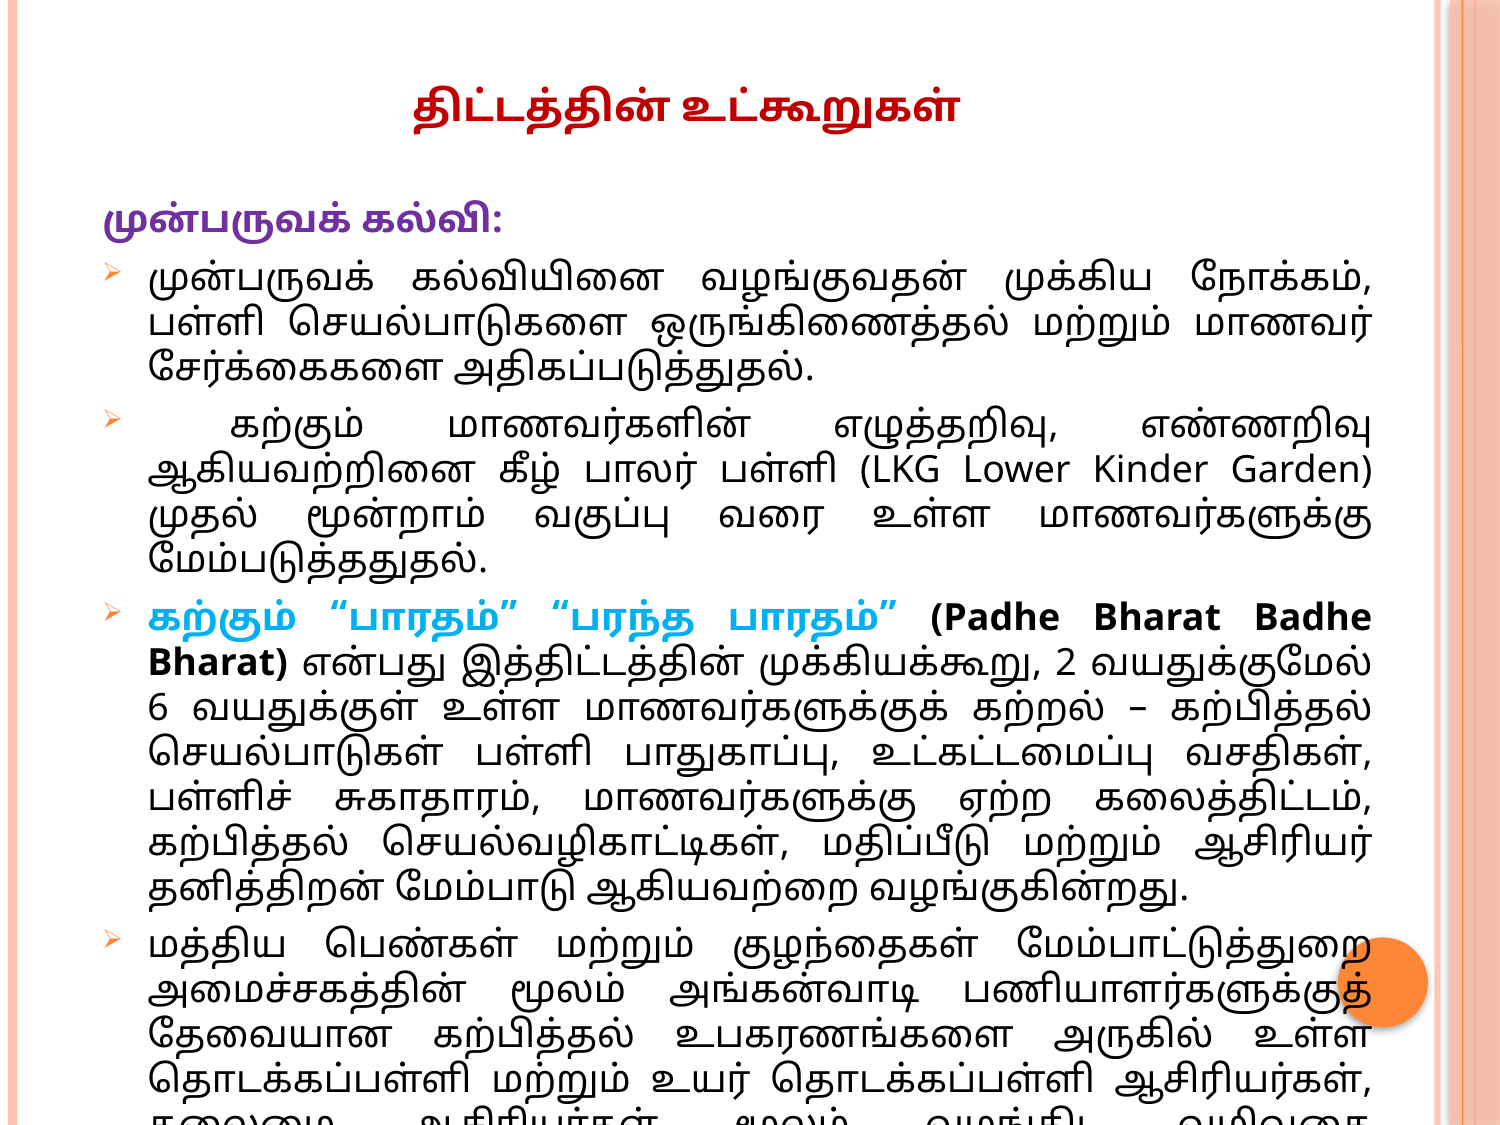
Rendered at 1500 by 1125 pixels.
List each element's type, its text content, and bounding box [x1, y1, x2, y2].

list முன்பருவக் கல்வி: முன்பருவக் கல்வியினை வழங்குவதன் முக்கிய நோக்கம், பள்ளி செயல்பாடுகளை ஒருங்கிணைத்தல் மற்றும் மாணவர் சேர்க்கைகளை அதிகப்படுத்துதல். கற்கும் மாணவர்களின் எழுத்தறிவு, எண்ணறிவு ஆகியவற்றினை கீழ் பாலர் பள்ளி (LKG Lower Kinder Garden) முதல் மூன்றாம் வகுப்பு வரை உள்ள மாணவர்களுக்கு மேம்படுத்ததுதல். கற்கும் “பாரதம்” “பரந்த பாரதம்” (Padhe Bharat Badhe Bharat) என்பது இத்திட்டத்தின் முக்கியக்கூறு, 2 வயதுக்குமேல் 6 வயதுக்குள் உள்ள மாணவர்களுக்குக் கற்றல் – கற்பித்தல் செயல்பாடுகள் பள்ளி பாதுகாப்பு, உட்கட்டமைப்பு வசதிகள், பள்ளிச் சுகாதாரம், மாணவர்களுக்கு ஏற்ற கலைத்திட்டம், கற்பித்தல் செயல்வழிகாட்டிகள், மதிப்பீடு மற்றும் ஆசிரியர் தனித்திறன் மேம்பாடு ஆகியவற்றை வழங்குகின்றது. மத்திய பெண்கள் மற்றும் குழந்தைகள் மேம்பாட்டுத்துறை அமைச்சகத்தின் மூலம் அங்கன்வாடி பணியாளர்களுக்குத் தேவையான கற்பித்தல் உபகரணங்களை அருகில் உள்ள தொடக்கப்பள்ளி மற்றும் உயர் தொடக்கப்பள்ளி ஆசிரியர்கள், தலைமை ஆசிரியர்கள் மூலம் வழங்கிட வழிவகை செய்கின்றது. [87, 187, 1388, 1088]
title திட்டத்தின் உட்கூறுகள் [75, 45, 1300, 188]
